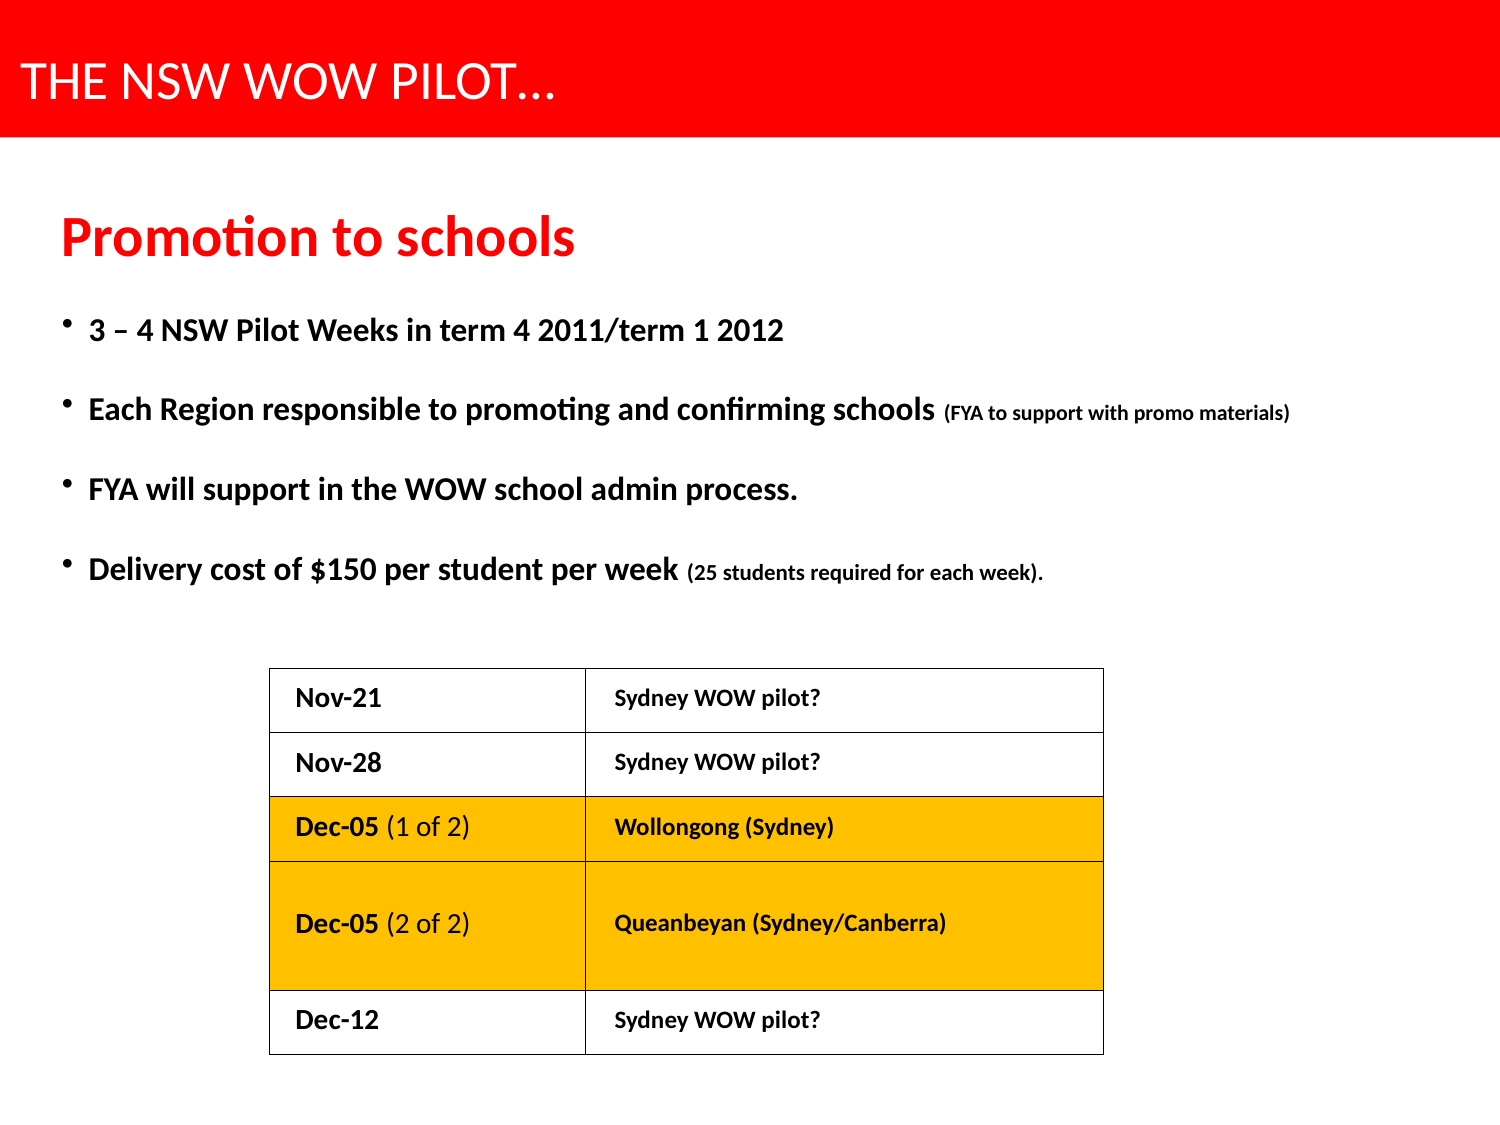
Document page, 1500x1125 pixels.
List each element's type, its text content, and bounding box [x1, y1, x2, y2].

table_cell Nov-28 [270, 733, 585, 796]
table_header Nov-21 [270, 669, 585, 732]
table_cell Dec-05 (2 of 2) [270, 862, 585, 990]
table_cell Wollongong (Sydney) [586, 797, 1103, 861]
table_header Sydney WOW pilot? [586, 669, 1103, 732]
table_cell Sydney WOW pilot? [586, 991, 1103, 1054]
text_box Promotion to schools 3 – 4 NSW Pilot Weeks in term 4 2011/term 1 2012 Each Region responsible to promoting and confirming schools (FYA to support with promo materials) FYA will support in the WOW school admin process. Delivery cost of $150 per student per week (25 students required for each week). [46, 190, 1465, 685]
table_cell Dec-05 (1 of 2) [270, 797, 585, 861]
table_cell Dec-12 [270, 991, 585, 1054]
table_cell Sydney WOW pilot? [586, 733, 1103, 796]
table_cell Queanbeyan (Sydney/Canberra) [586, 862, 1103, 990]
text_box THE NSW WOW PILOT… [0, 0, 1500, 138]
